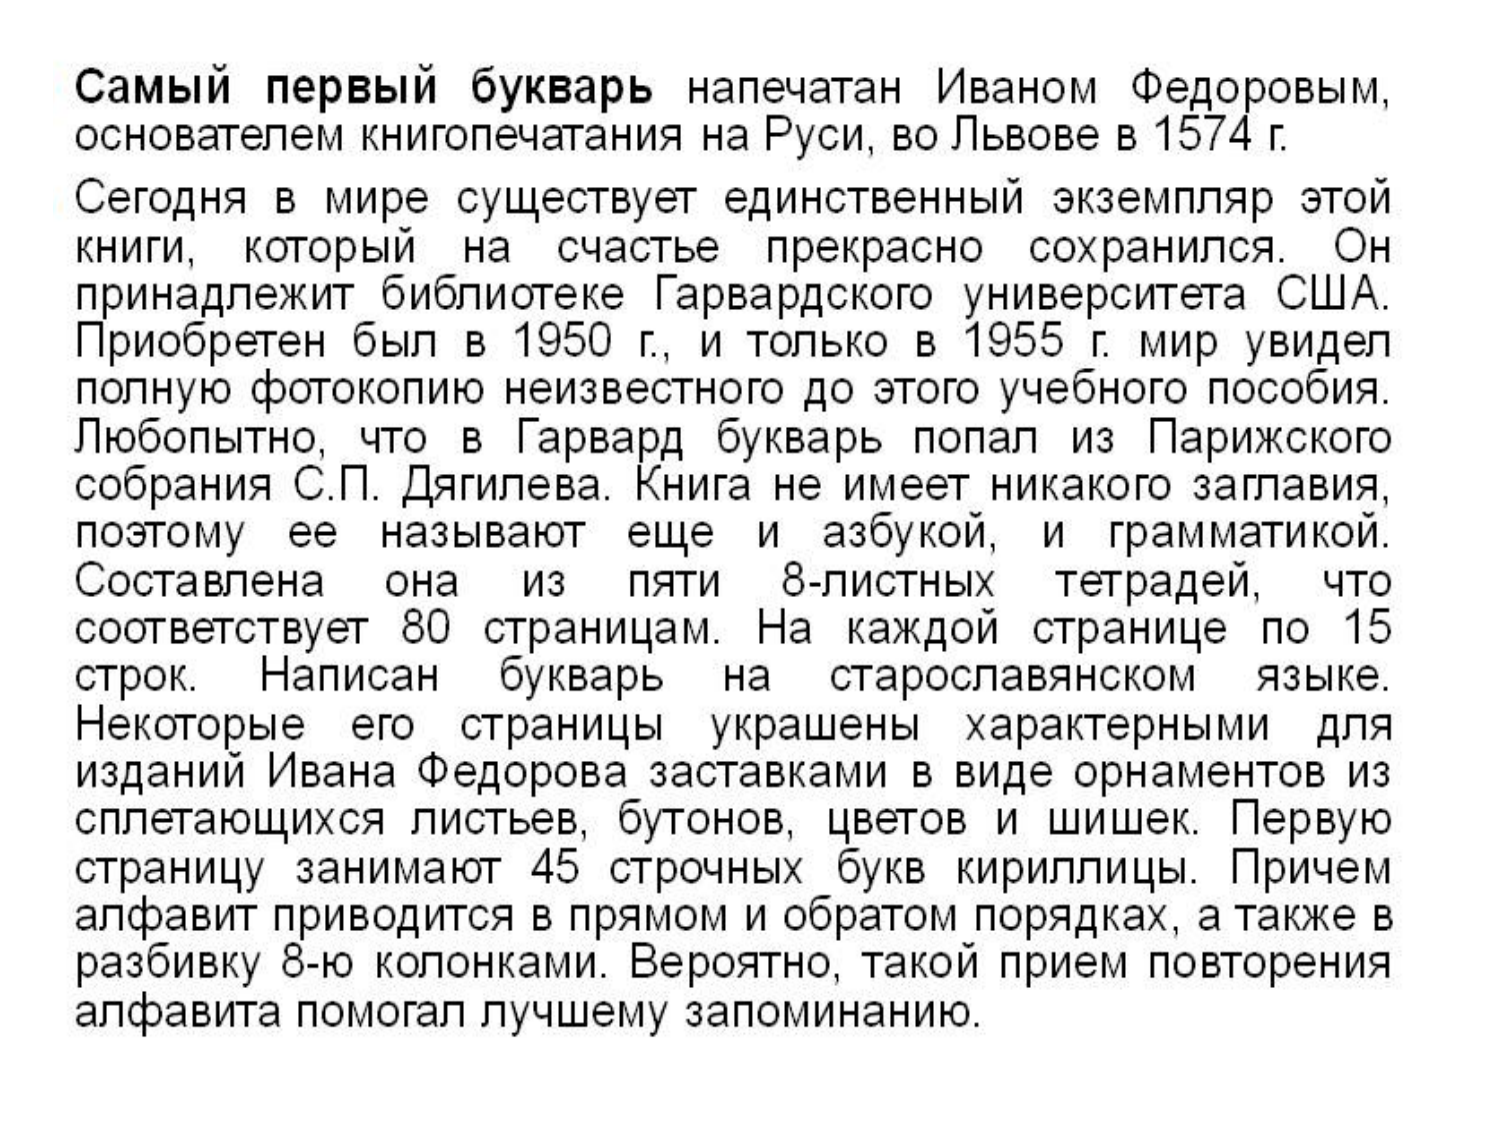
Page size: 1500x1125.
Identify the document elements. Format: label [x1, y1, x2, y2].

picture [52, 42, 1436, 1083]
